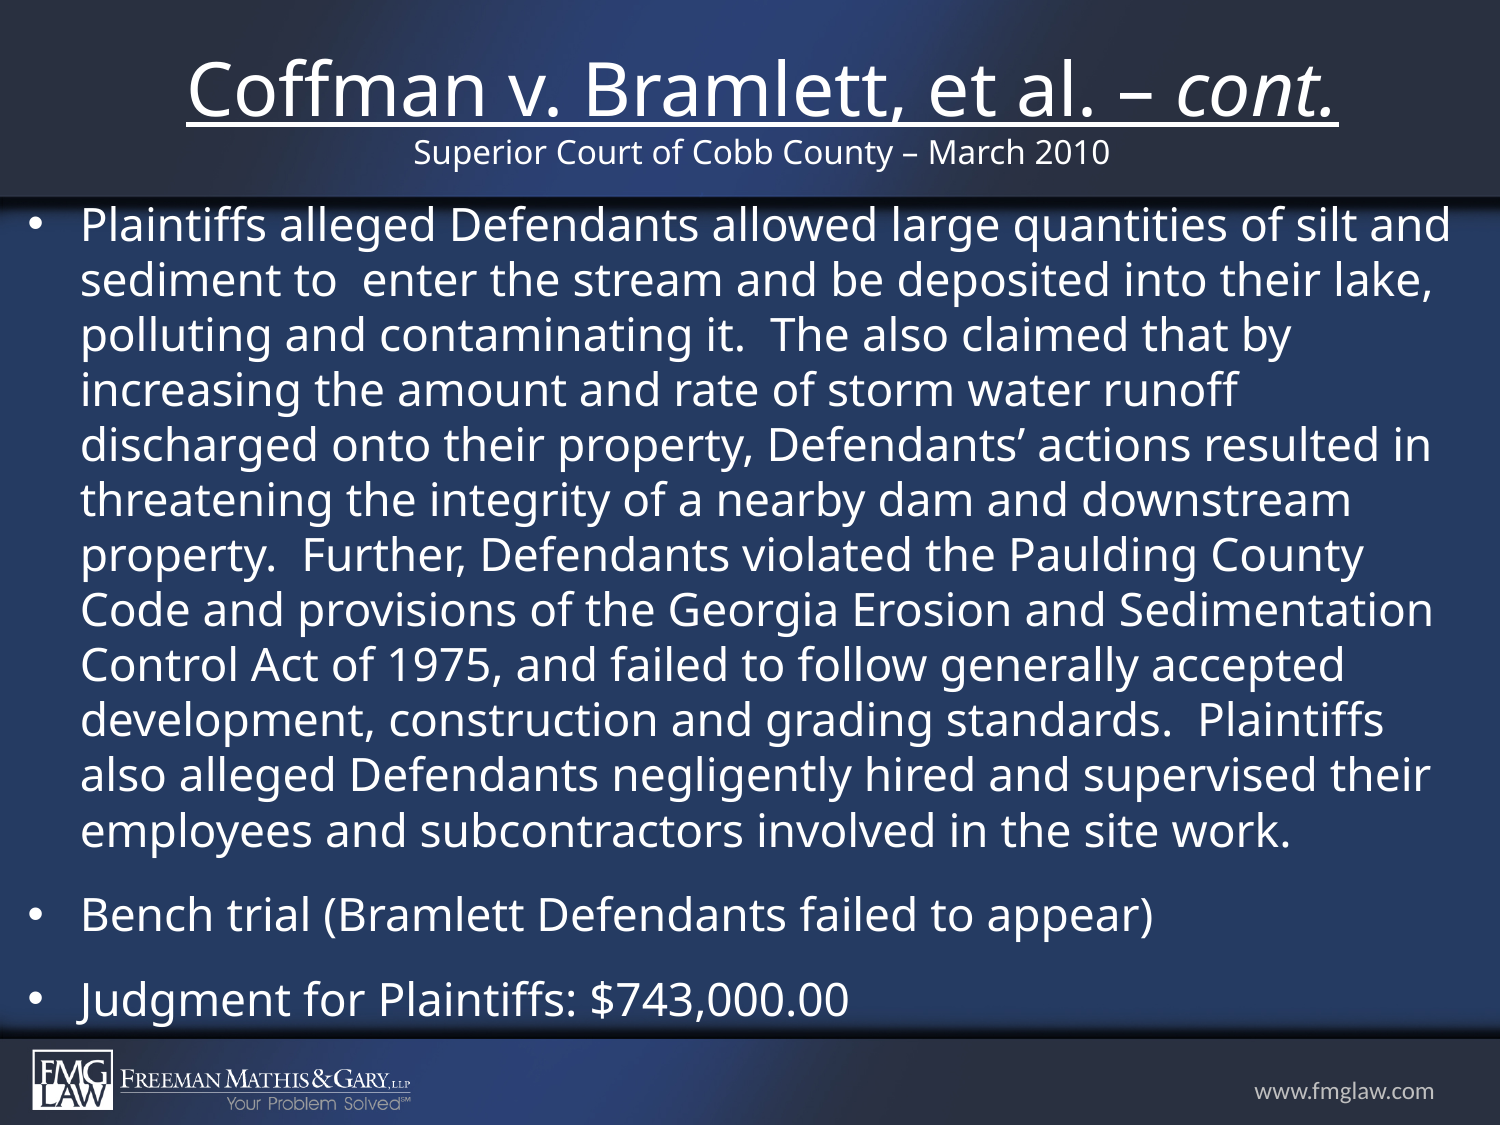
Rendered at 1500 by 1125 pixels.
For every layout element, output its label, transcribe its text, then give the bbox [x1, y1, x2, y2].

title Coffman v. Bramlett, et al. – cont. Superior Court of Cobb County – March 2010 [99, 12, 1425, 187]
list Plaintiffs alleged Defendants allowed large quantities of silt and sediment to enter the stream and be deposited into their lake, polluting and contaminating it. The also claimed that by increasing the amount and rate of storm water runoff discharged onto their property, Defendants’ actions resulted in threatening the integrity of a nearby dam and downstream property. Further, Defendants violated the Paulding County Code and provisions of the Georgia Erosion and Sedimentation Control Act of 1975, and failed to follow generally accepted development, construction and grading standards. Plaintiffs also alleged Defendants negligently hired and supervised their employees and subcontractors involved in the site work. Bench trial (Bramlett Defendants failed to appear) Judgment for Plaintiffs: $743,000.00 [12, 187, 1488, 1038]
picture [0, 0, 1500, 1125]
